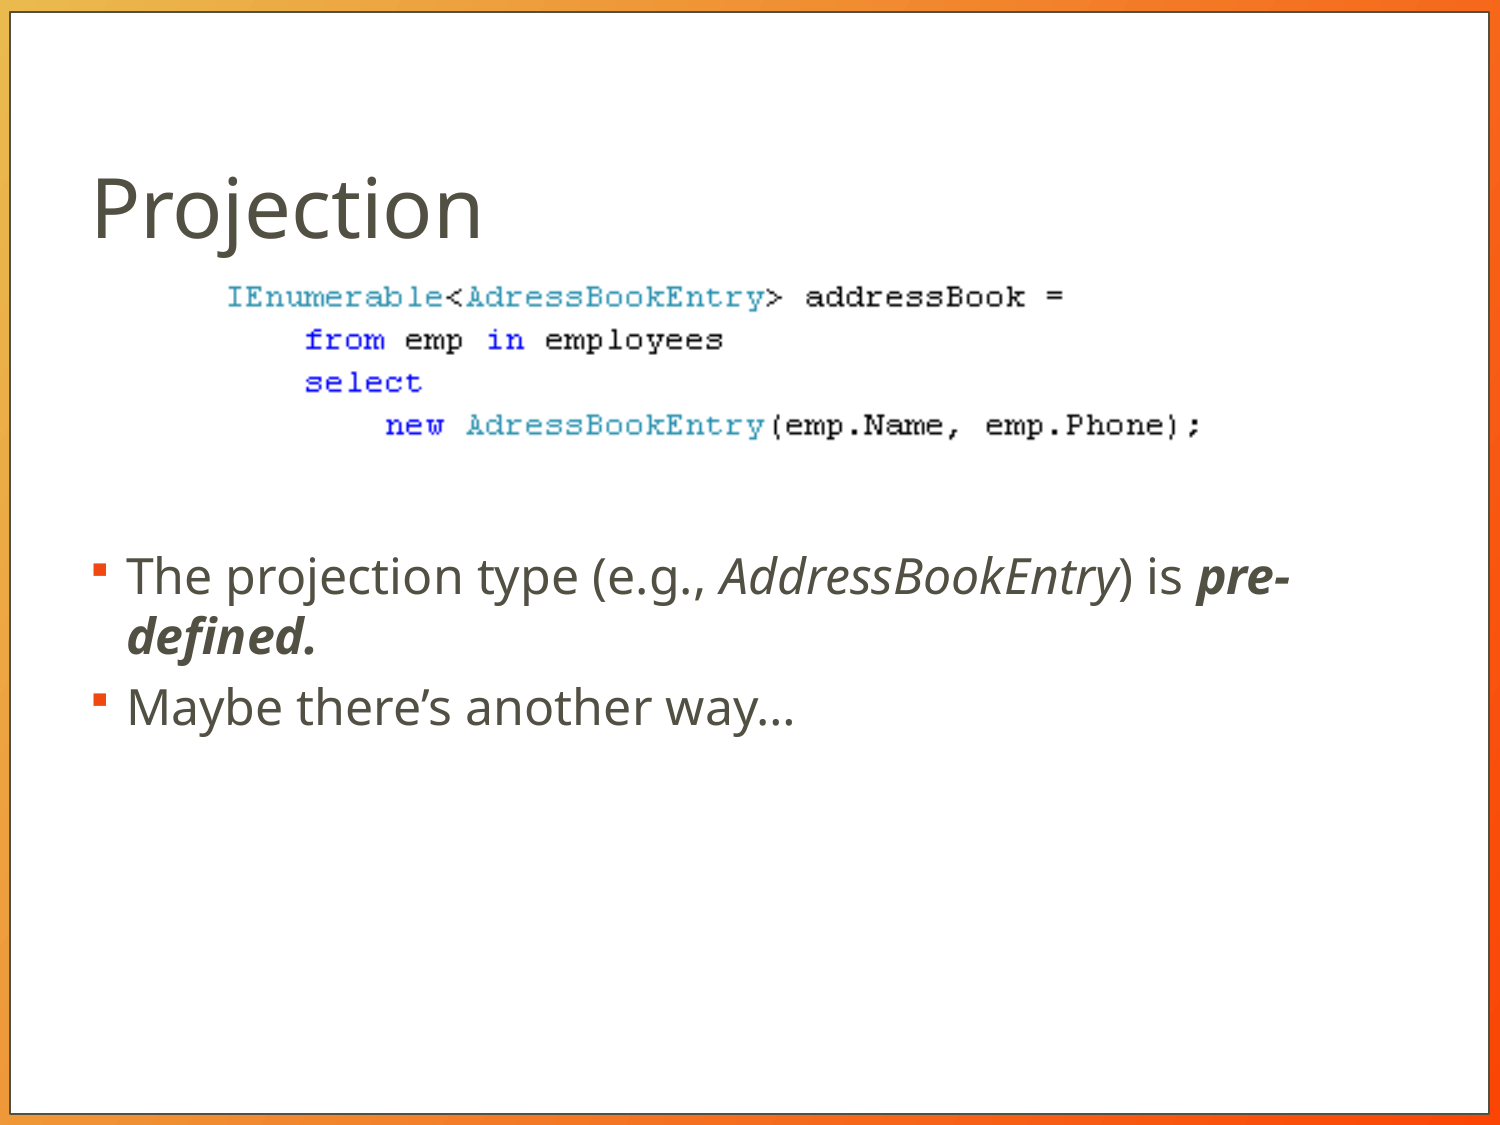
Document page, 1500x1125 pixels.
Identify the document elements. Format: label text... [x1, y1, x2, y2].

picture [212, 262, 1248, 463]
list The projection type (e.g., AddressBookEntry) is pre-defined. Maybe there’s another way… [75, 537, 1400, 1050]
title Projection [75, 75, 1425, 263]
